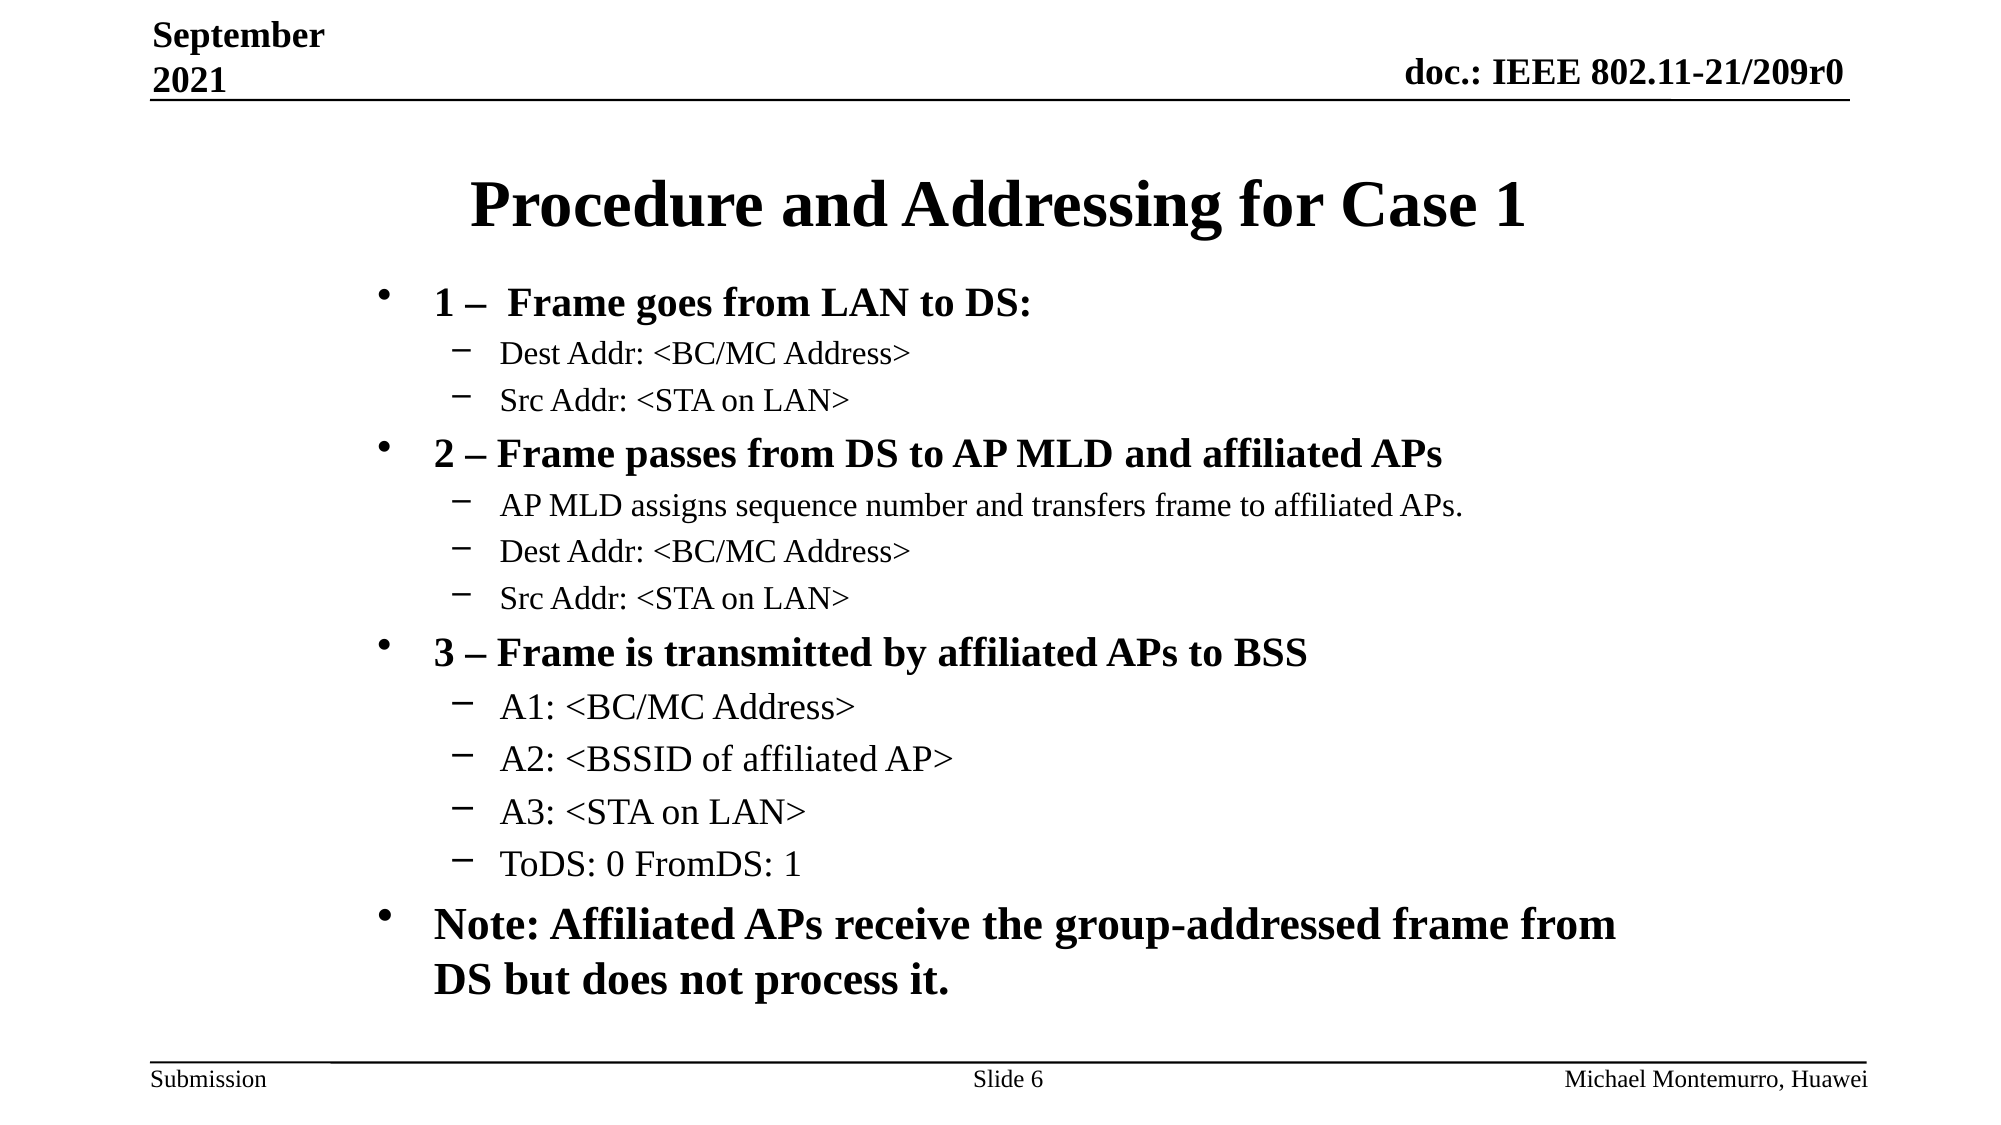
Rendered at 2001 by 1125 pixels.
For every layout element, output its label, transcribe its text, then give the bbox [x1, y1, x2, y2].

list 1 – Frame goes from LAN to DS: Dest Addr: <BC/MC Address> Src Addr: <STA on LAN> 2 – Frame passes from DS to AP MLD and affiliated APs AP MLD assigns sequence number and transfers frame to affiliated APs. Dest Addr: <BC/MC Address> Src Addr: <STA on LAN> 3 – Frame is transmitted by affiliated APs to BSS A1: <BC/MC Address> A2: <BSSID of affiliated AP> A3: <STA on LAN> ToDS: 0 FromDS: 1 Note: Affiliated APs receive the group-addressed frame from DS but does not process it. [362, 267, 1638, 943]
title Procedure and Addressing for Case 1 [150, 112, 1850, 288]
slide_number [152, 54, 354, 101]
slide_number Slide 6 [972, 1061, 1045, 1093]
footer Michael Montemurro, Huawei [1560, 1061, 1869, 1093]
